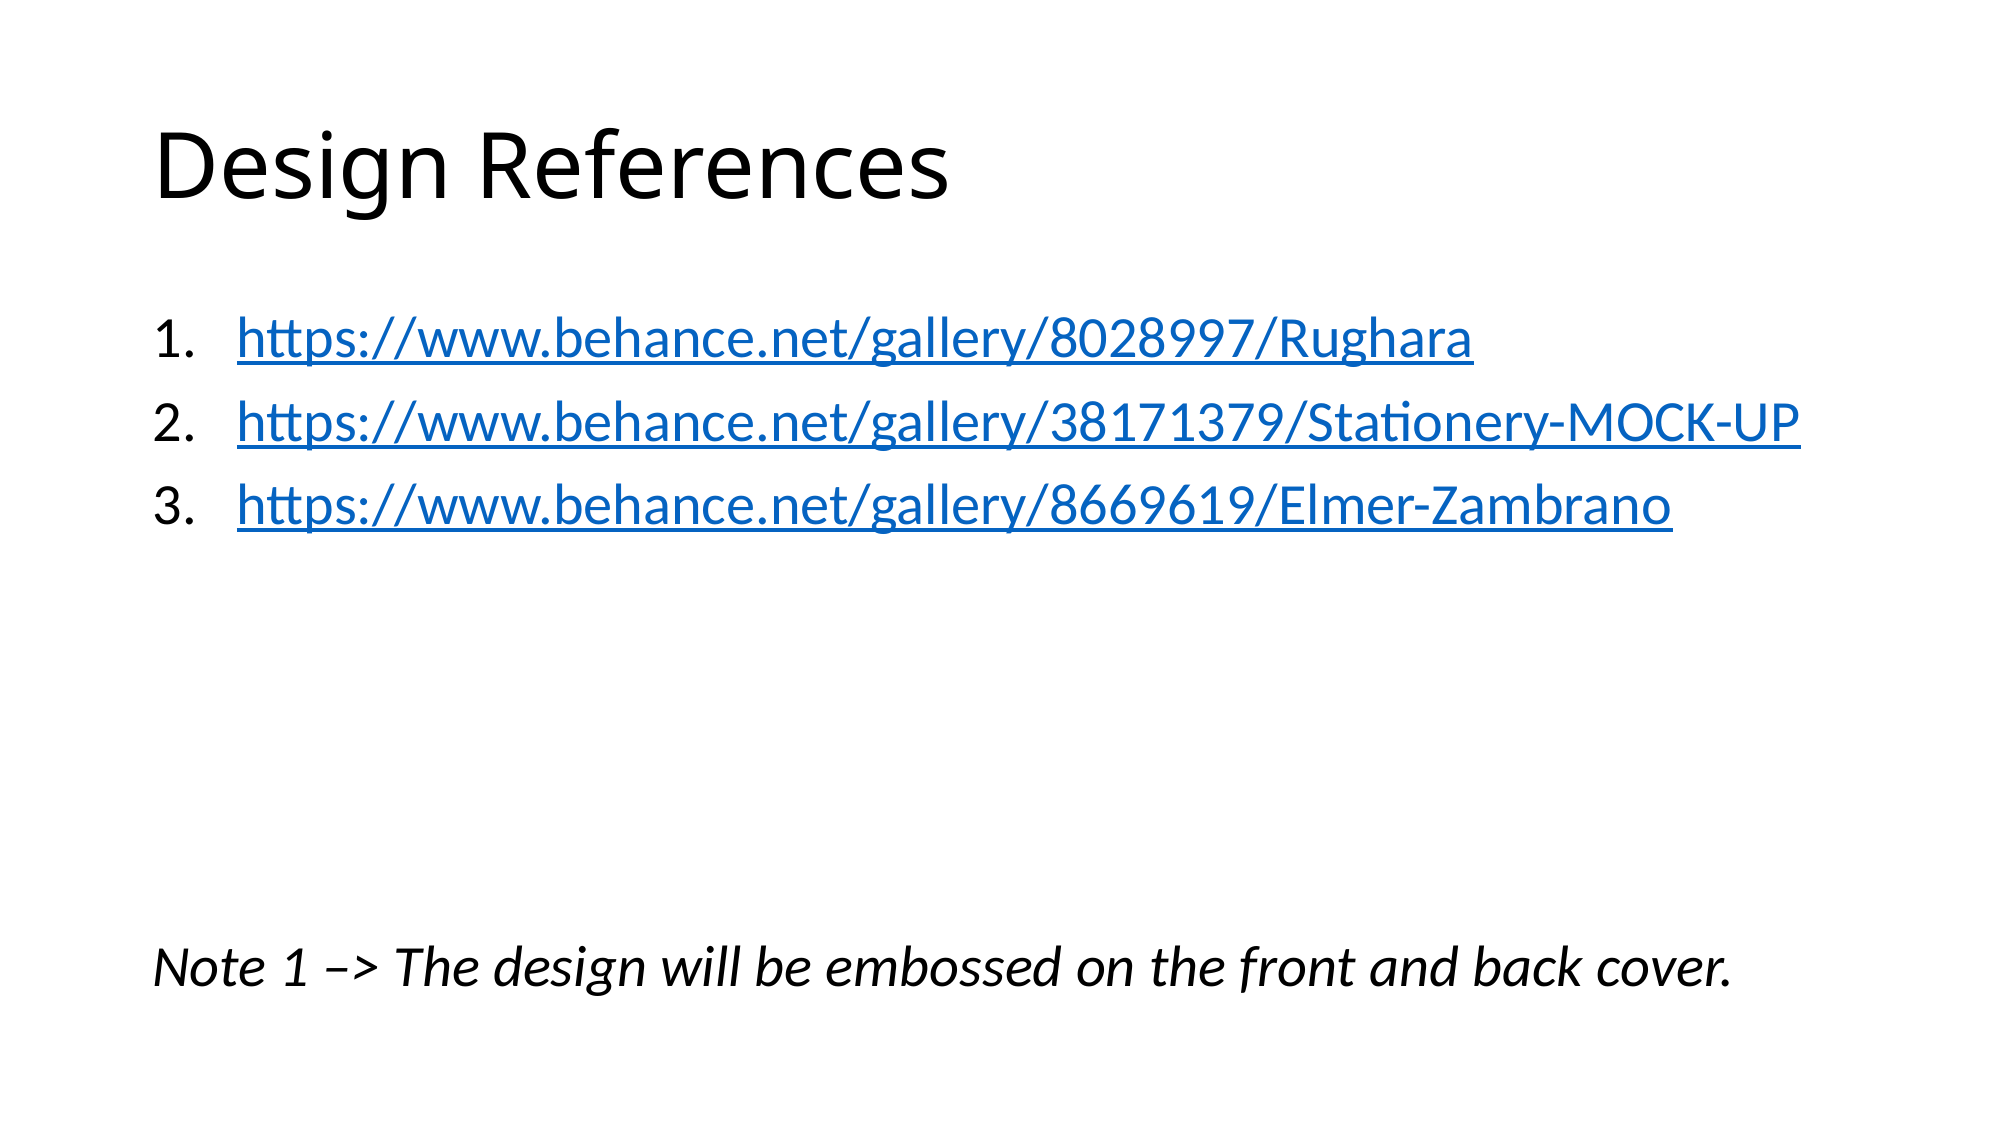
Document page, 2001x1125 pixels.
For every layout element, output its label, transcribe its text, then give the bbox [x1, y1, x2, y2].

title Design References [137, 59, 1863, 278]
list https://www.behance.net/gallery/8028997/Rughara https://www.behance.net/gallery/38171379/Stationery-MOCK-UP https://www.behance.net/gallery/8669619/Elmer-Zambrano Note 1 –> The design will be embossed on the front and back cover. [137, 299, 1863, 1014]
